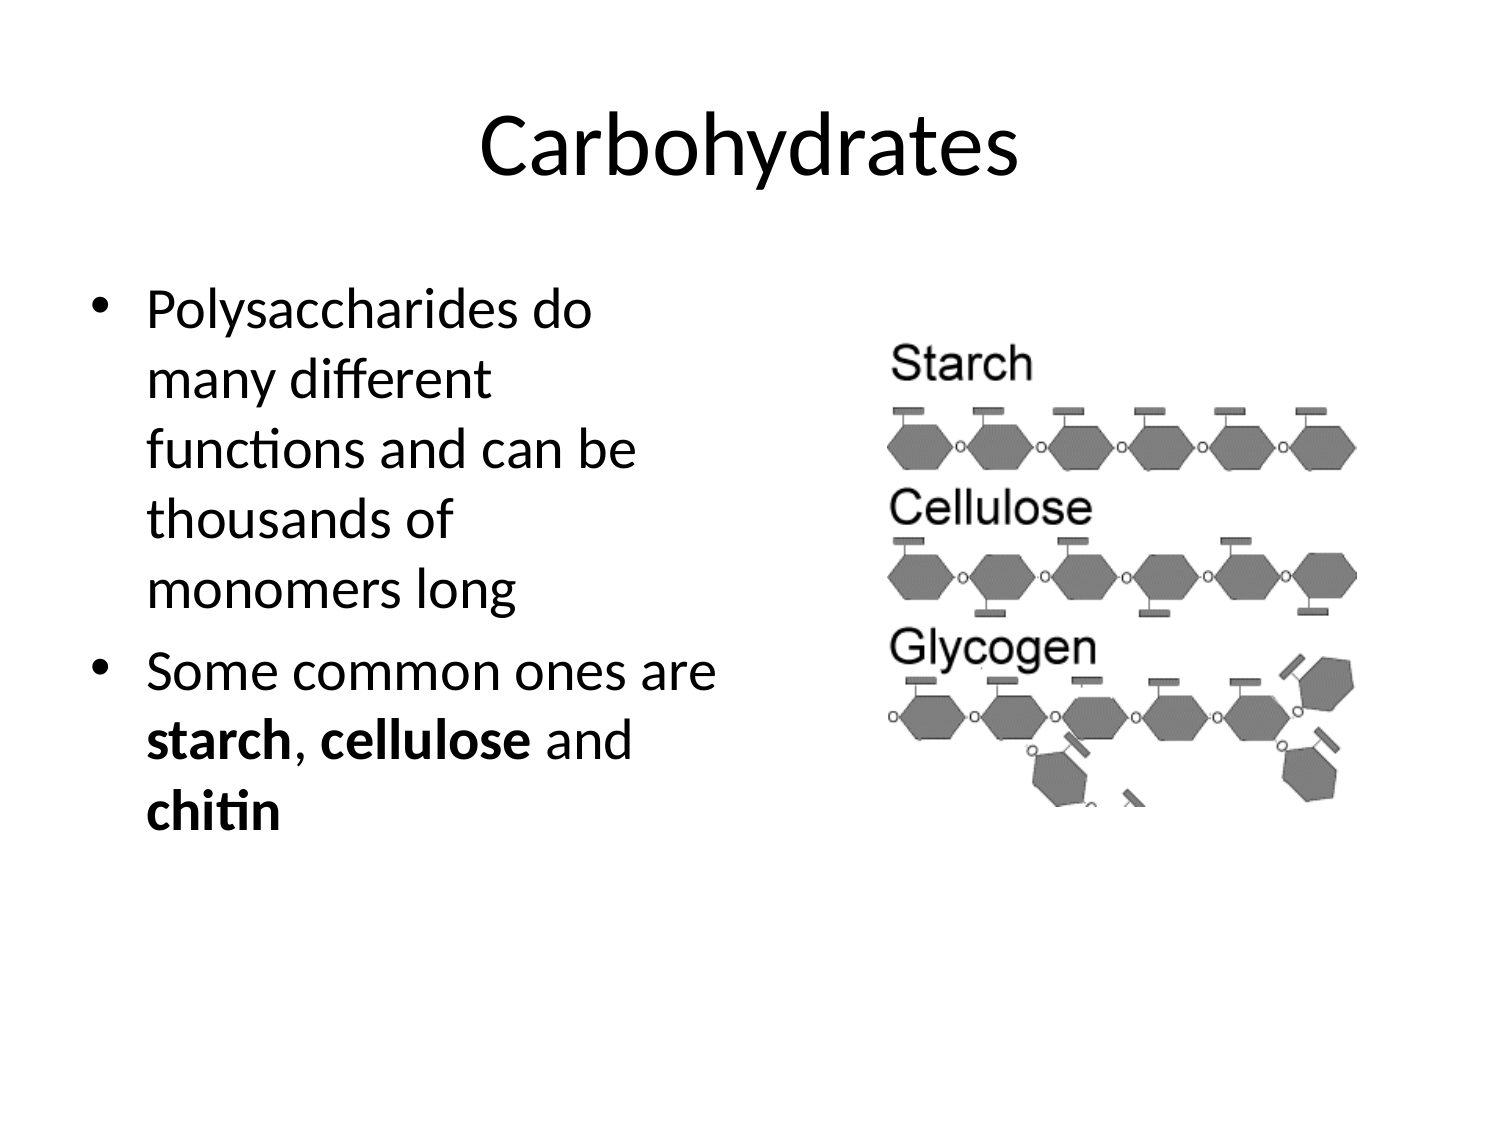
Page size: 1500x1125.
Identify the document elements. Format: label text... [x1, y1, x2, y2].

list Polysaccharides do many different functions and can be thousands of monomers long Some common ones are starch, cellulose and chitin [75, 262, 738, 1005]
picture [887, 337, 1357, 807]
title Carbohydrates [75, 45, 1425, 233]
